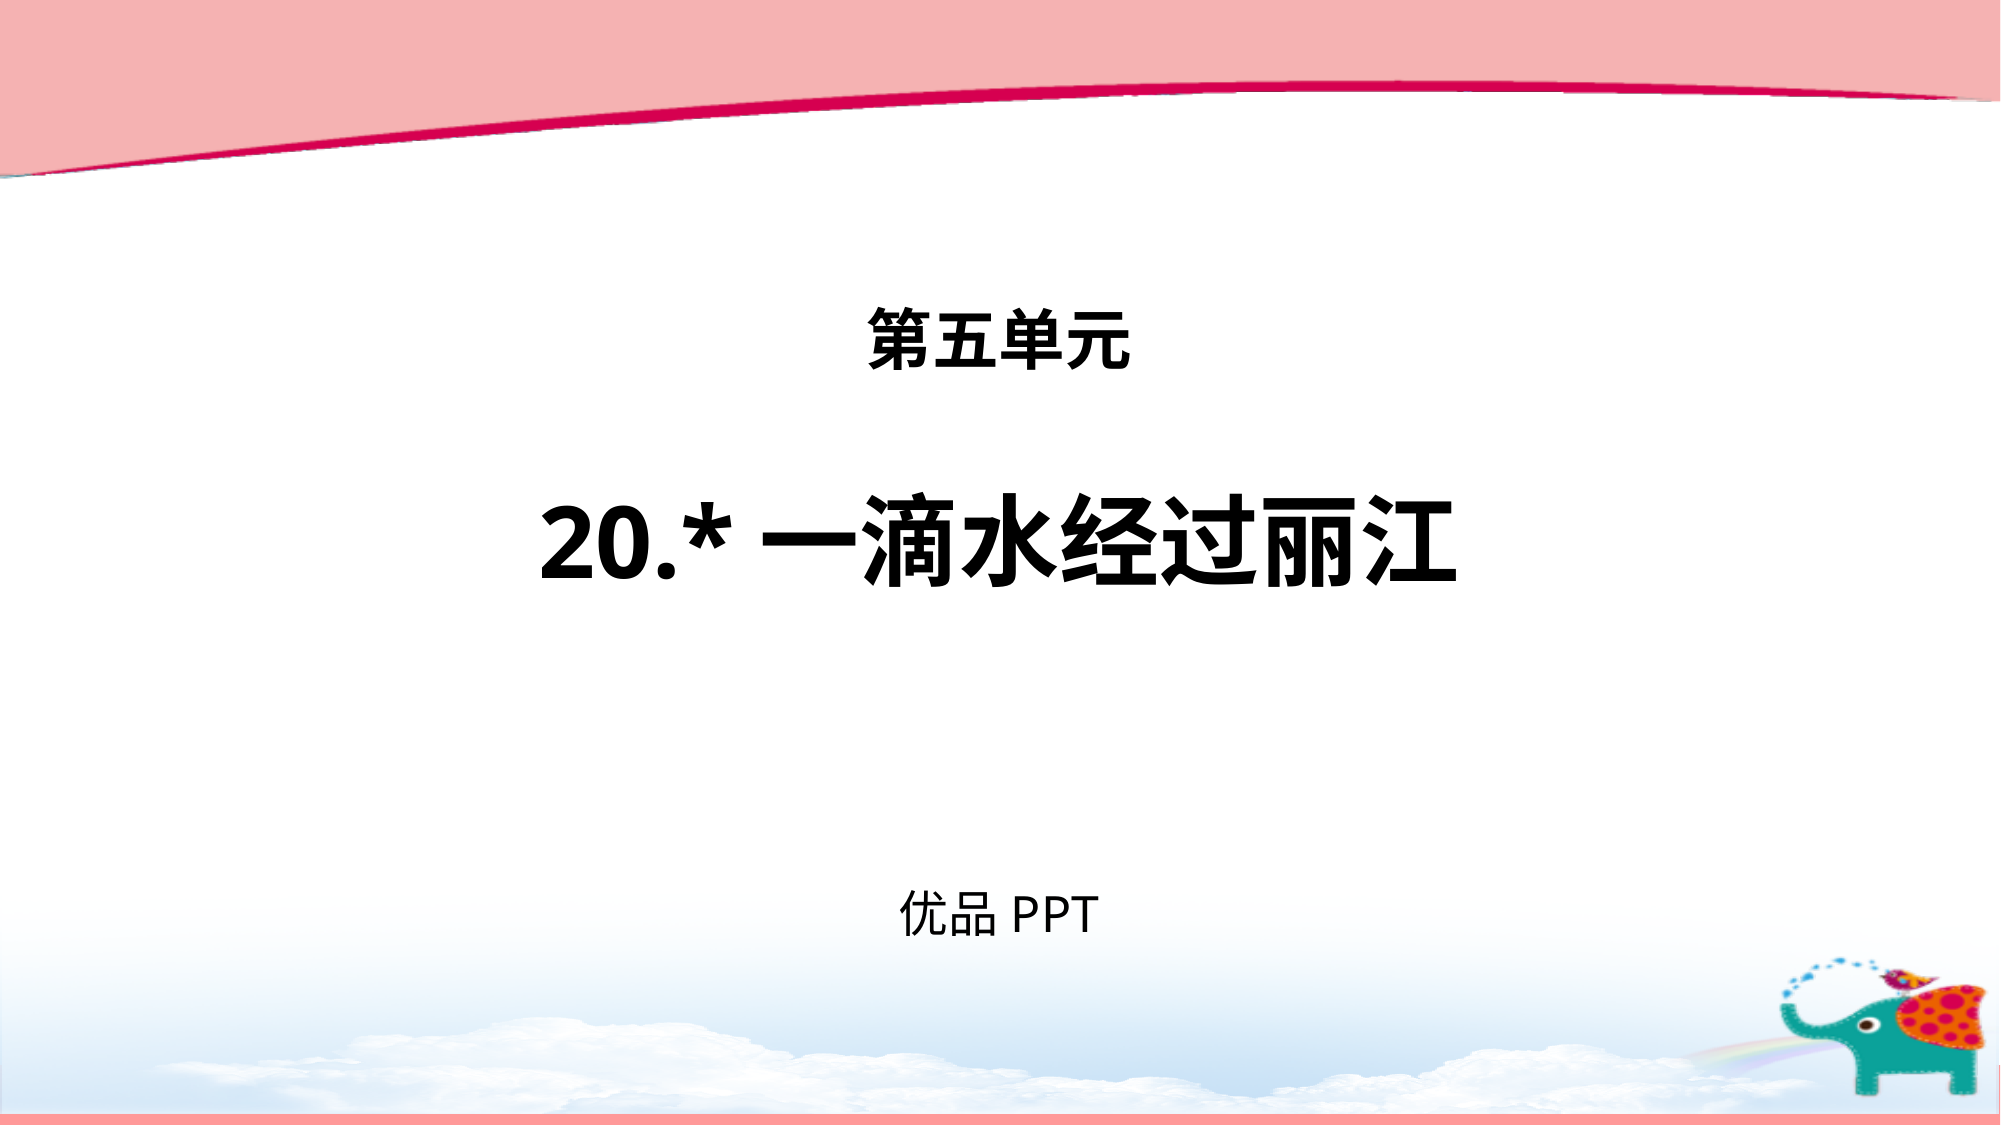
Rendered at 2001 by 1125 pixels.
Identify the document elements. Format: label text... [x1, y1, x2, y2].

picture [0, 893, 1999, 1114]
text_box 20.*一滴水经过丽江 [274, 470, 1723, 606]
text_box 第五单元 [274, 290, 1723, 386]
text_box 优品PPT [827, 869, 1171, 951]
picture [0, 0, 2001, 185]
